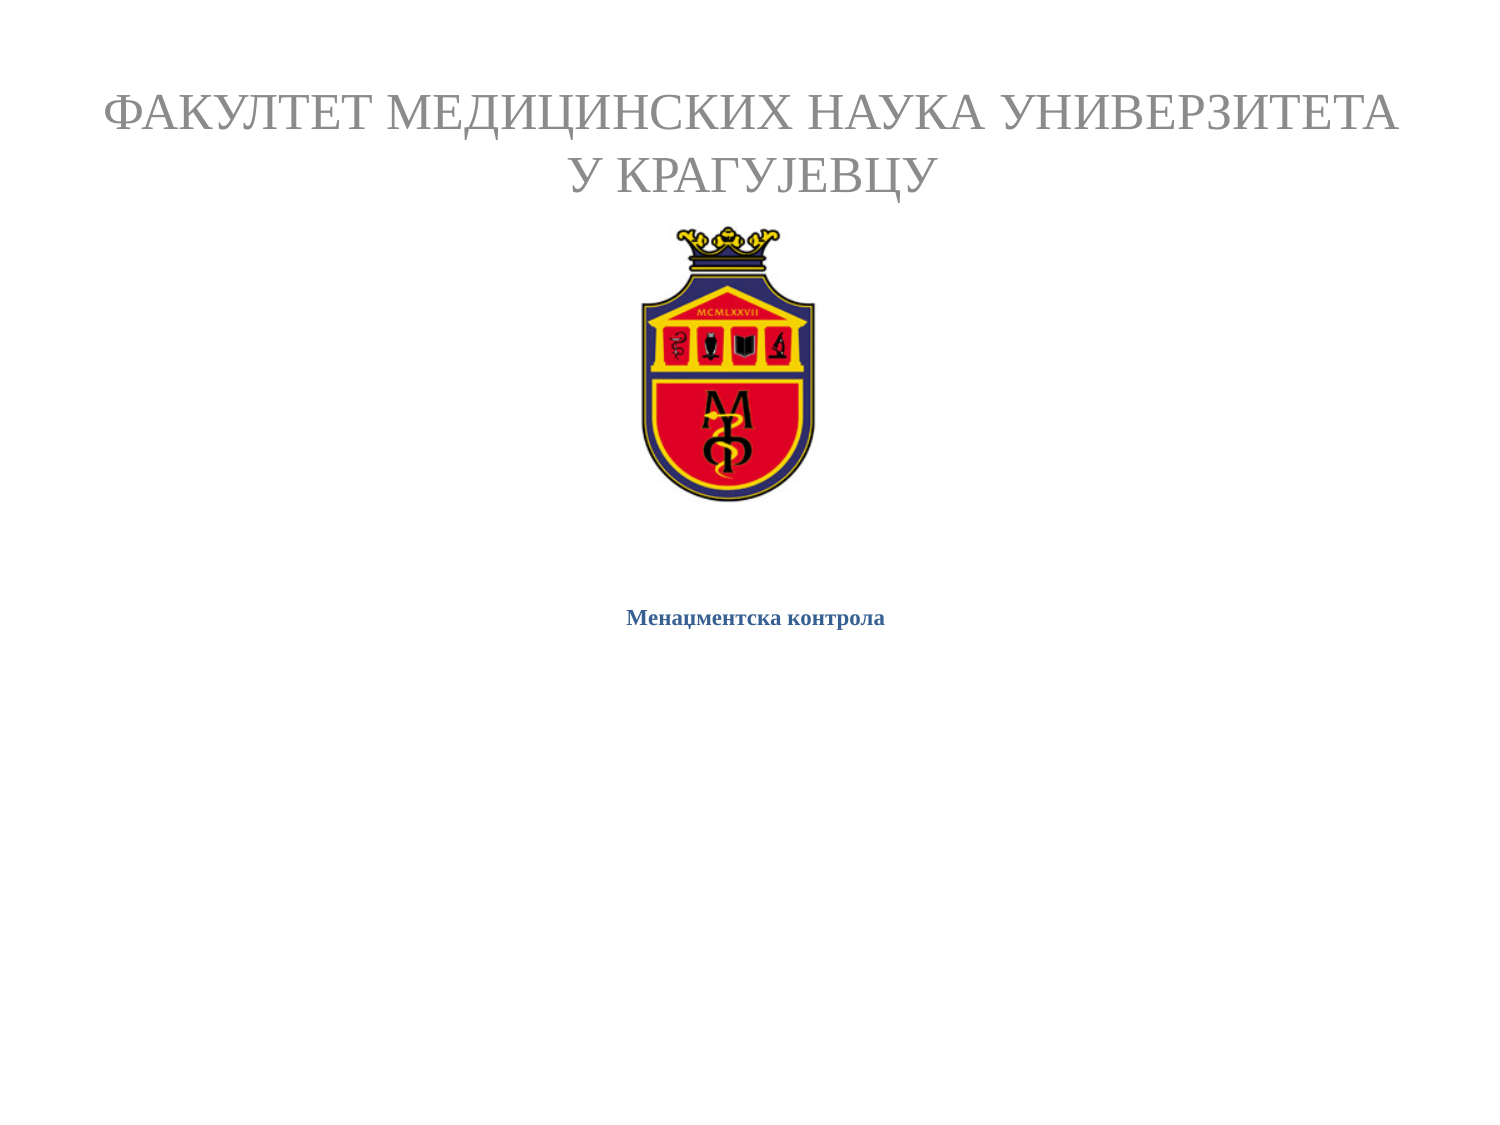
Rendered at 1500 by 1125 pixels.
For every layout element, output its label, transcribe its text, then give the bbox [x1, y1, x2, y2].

picture [538, 222, 915, 505]
subtitle ФАКУЛТЕТ МЕДИЦИНСКИХ НАУКА УНИВЕРЗИТЕТА У КРАГУЈЕВЦУ [87, 70, 1418, 211]
title Mенаџментска контрола [58, 539, 1454, 666]
